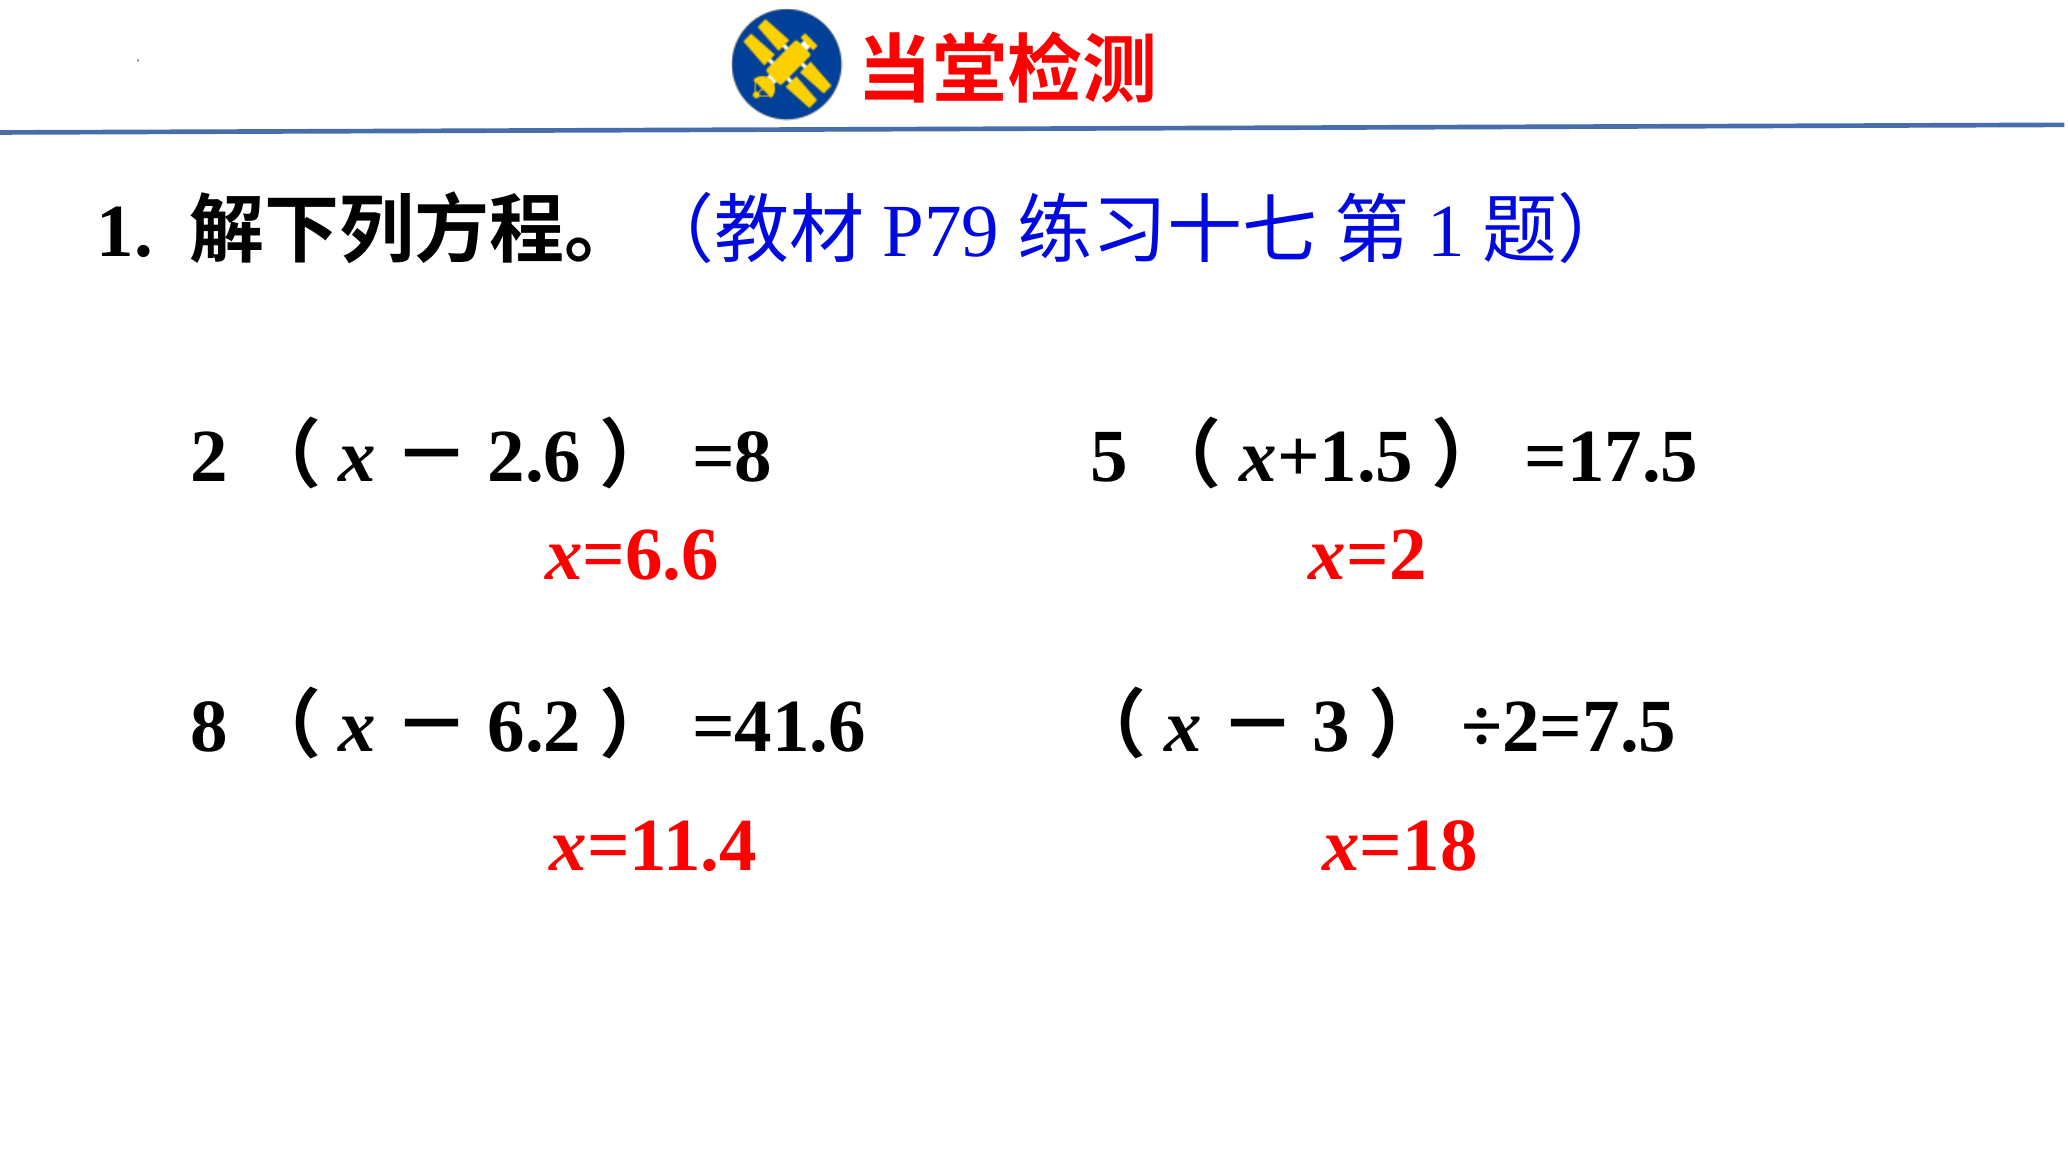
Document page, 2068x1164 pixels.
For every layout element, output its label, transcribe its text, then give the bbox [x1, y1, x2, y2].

text_box x=6.6 [530, 497, 735, 602]
text_box x=18 [1307, 787, 1493, 893]
text_box 当堂检测 [843, 13, 1173, 119]
text_box x=11.4 [535, 787, 772, 893]
picture [731, 8, 843, 121]
text_box x=2 [1294, 497, 1442, 602]
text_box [0, 124, 2065, 133]
text_box 1. 解下列方程。（教材P79练习十七 第1题） 2（x－2.6）=8 5（x+1.5）=17.5 8（x－6.2）=41.6 （x－3）÷2=7.5 [82, 173, 1979, 774]
